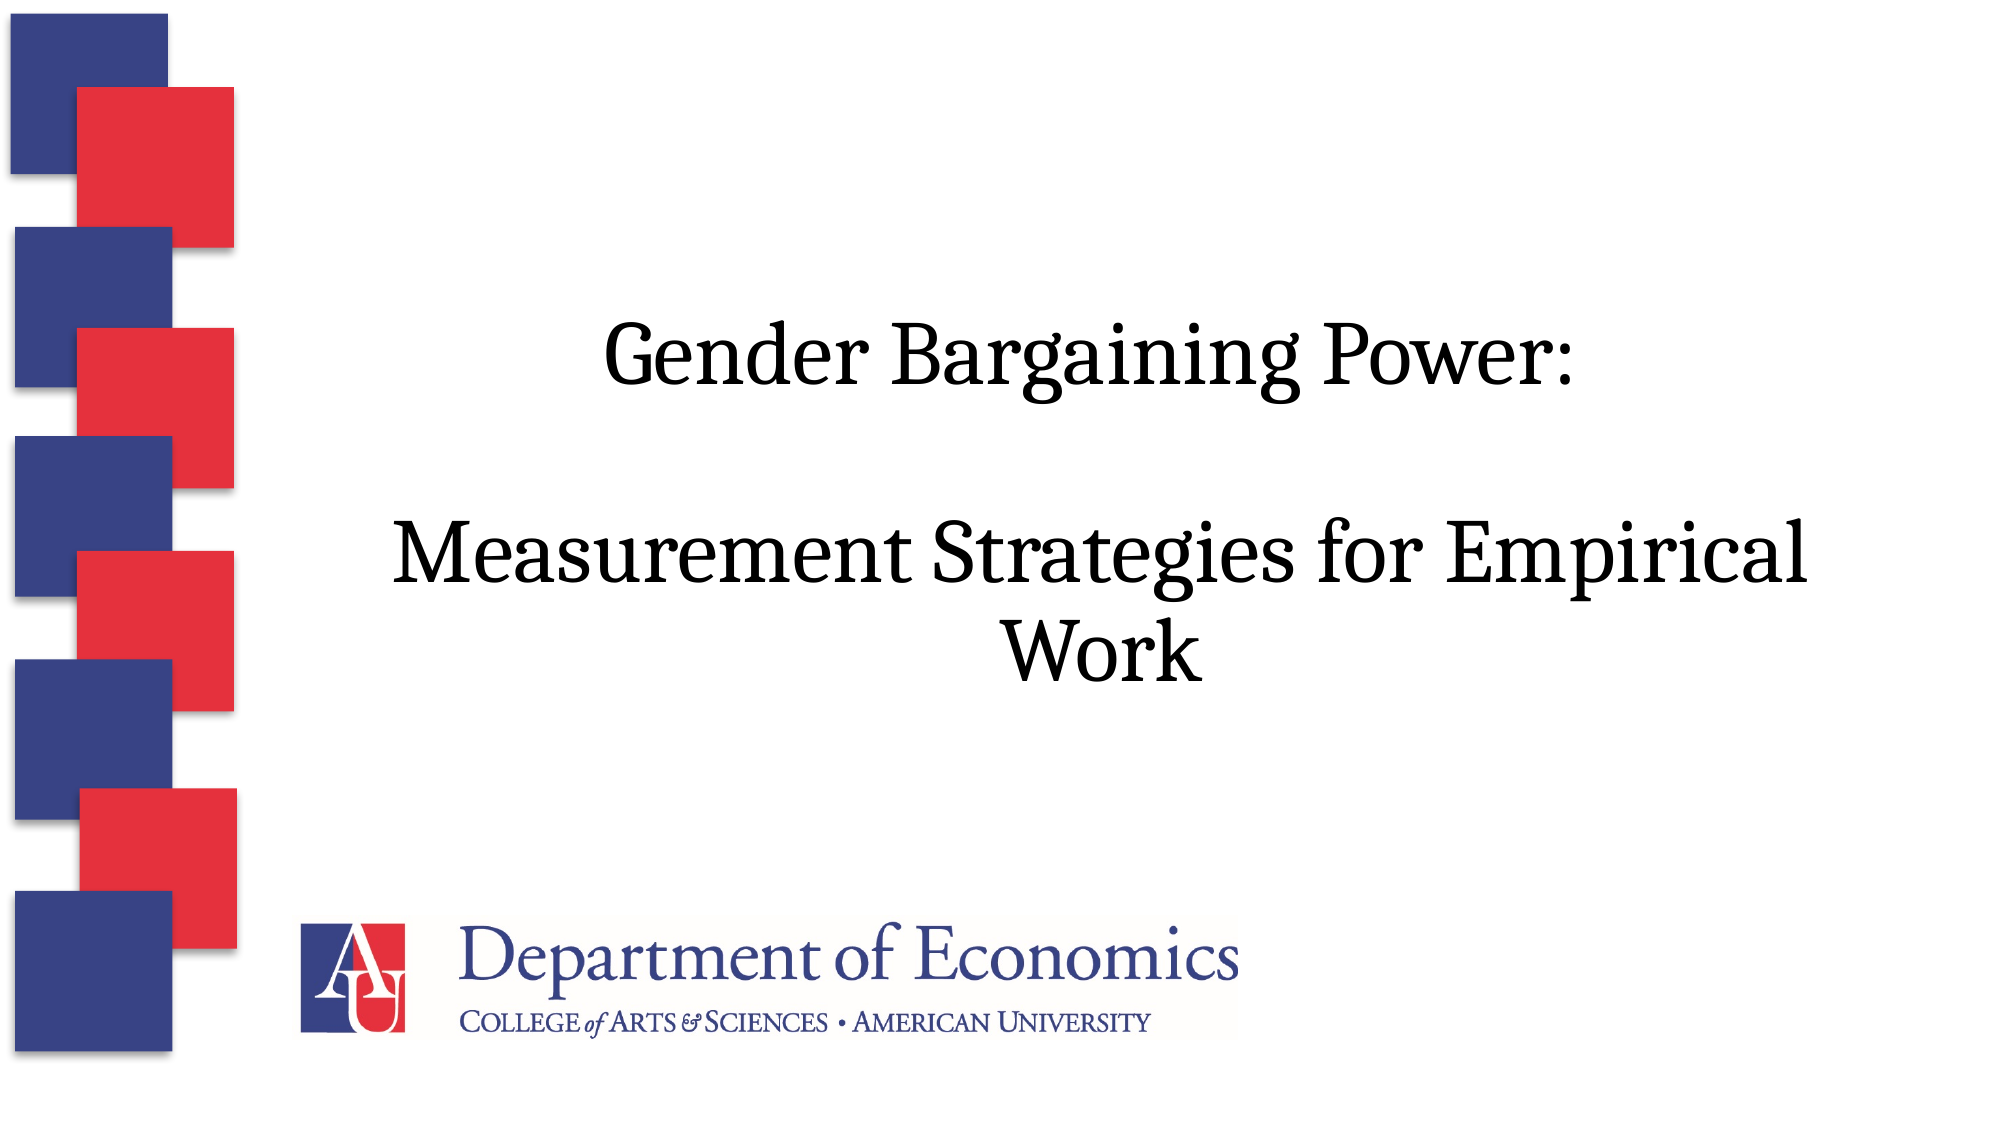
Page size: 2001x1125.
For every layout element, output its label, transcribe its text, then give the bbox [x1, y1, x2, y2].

text_box [14, 226, 173, 388]
text_box [10, 13, 169, 175]
text_box [76, 550, 235, 712]
text_box [14, 890, 173, 1052]
text_box [76, 86, 235, 249]
title Gender Bargaining Power: Measurement Strategies for Empirical Work [338, 226, 1864, 709]
text_box [14, 435, 173, 598]
picture [292, 915, 1238, 1040]
text_box [76, 327, 235, 489]
text_box [14, 658, 173, 821]
text_box [79, 787, 238, 950]
